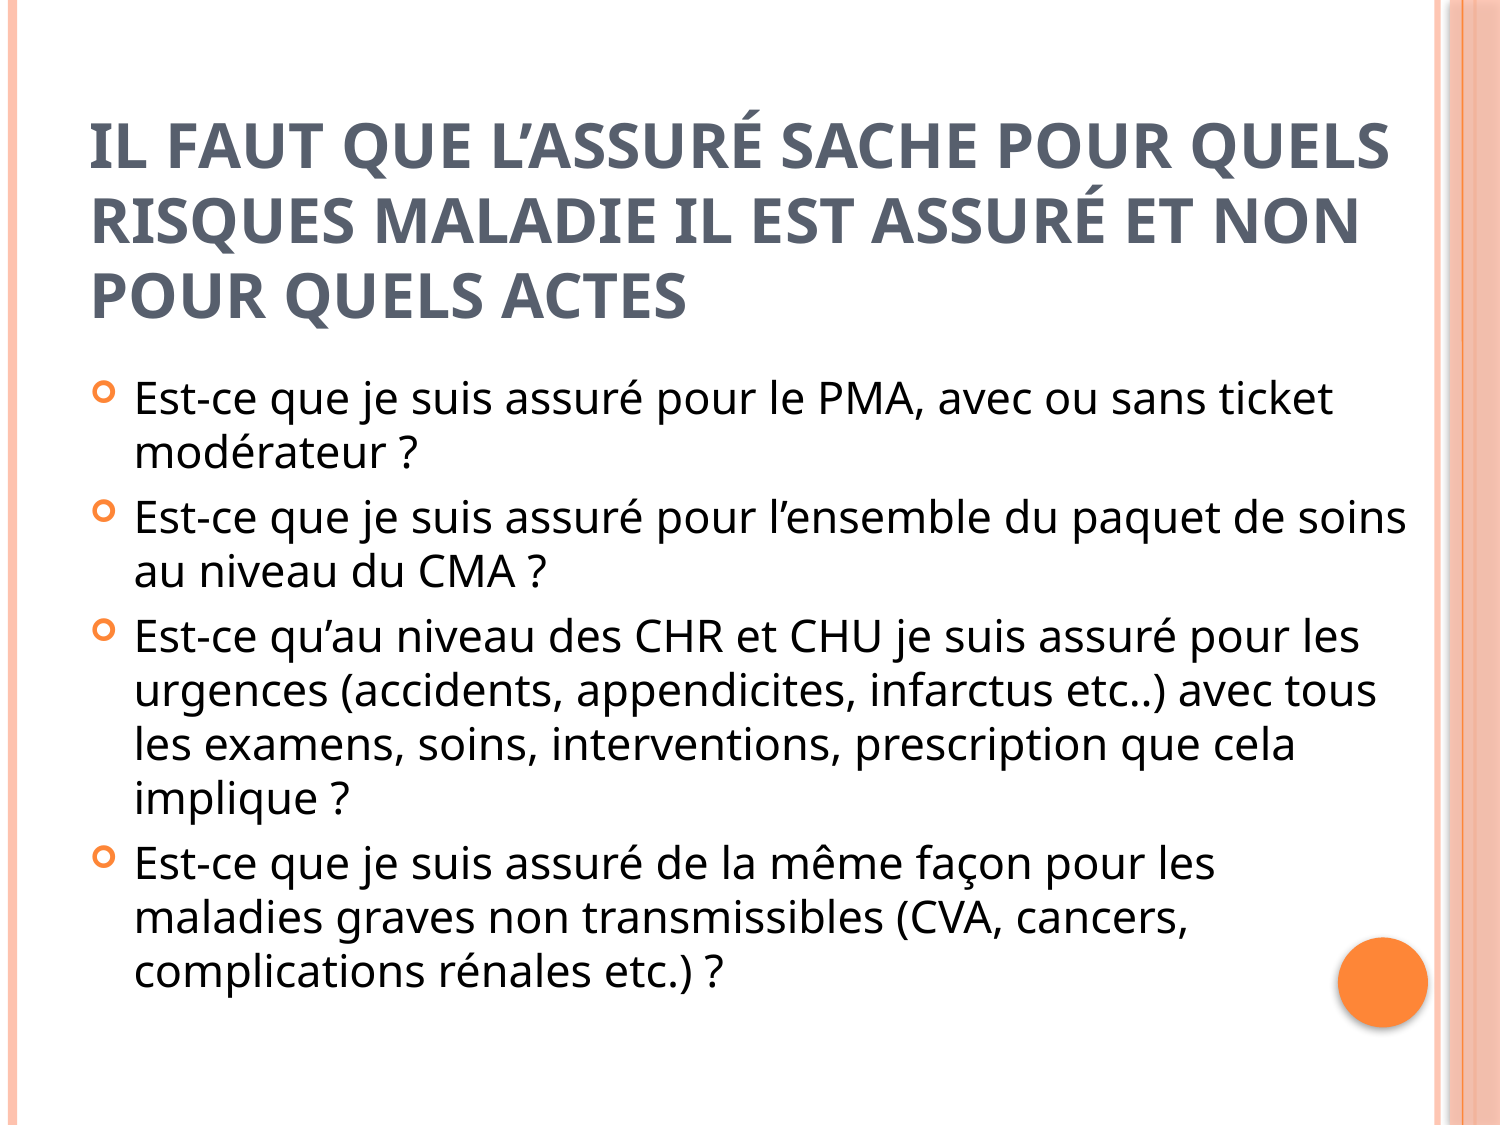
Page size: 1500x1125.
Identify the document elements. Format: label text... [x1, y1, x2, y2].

list Est-ce que je suis assuré pour le PMA, avec ou sans ticket modérateur ? Est-ce que je suis assuré pour l’ensemble du paquet de soins au niveau du CMA ? Est-ce qu’au niveau des CHR et CHU je suis assuré pour les urgences (accidents, appendicites, infarctus etc..) avec tous les examens, soins, interventions, prescription que cela implique ? Est-ce que je suis assuré de la même façon pour les maladies graves non transmissibles (CVA, cancers, complications rénales etc.) ? [75, 361, 1425, 1005]
title Il faut que l’assuré sache pour quels risques maladie il est assuré et non pour quels actes [75, 45, 1425, 339]
